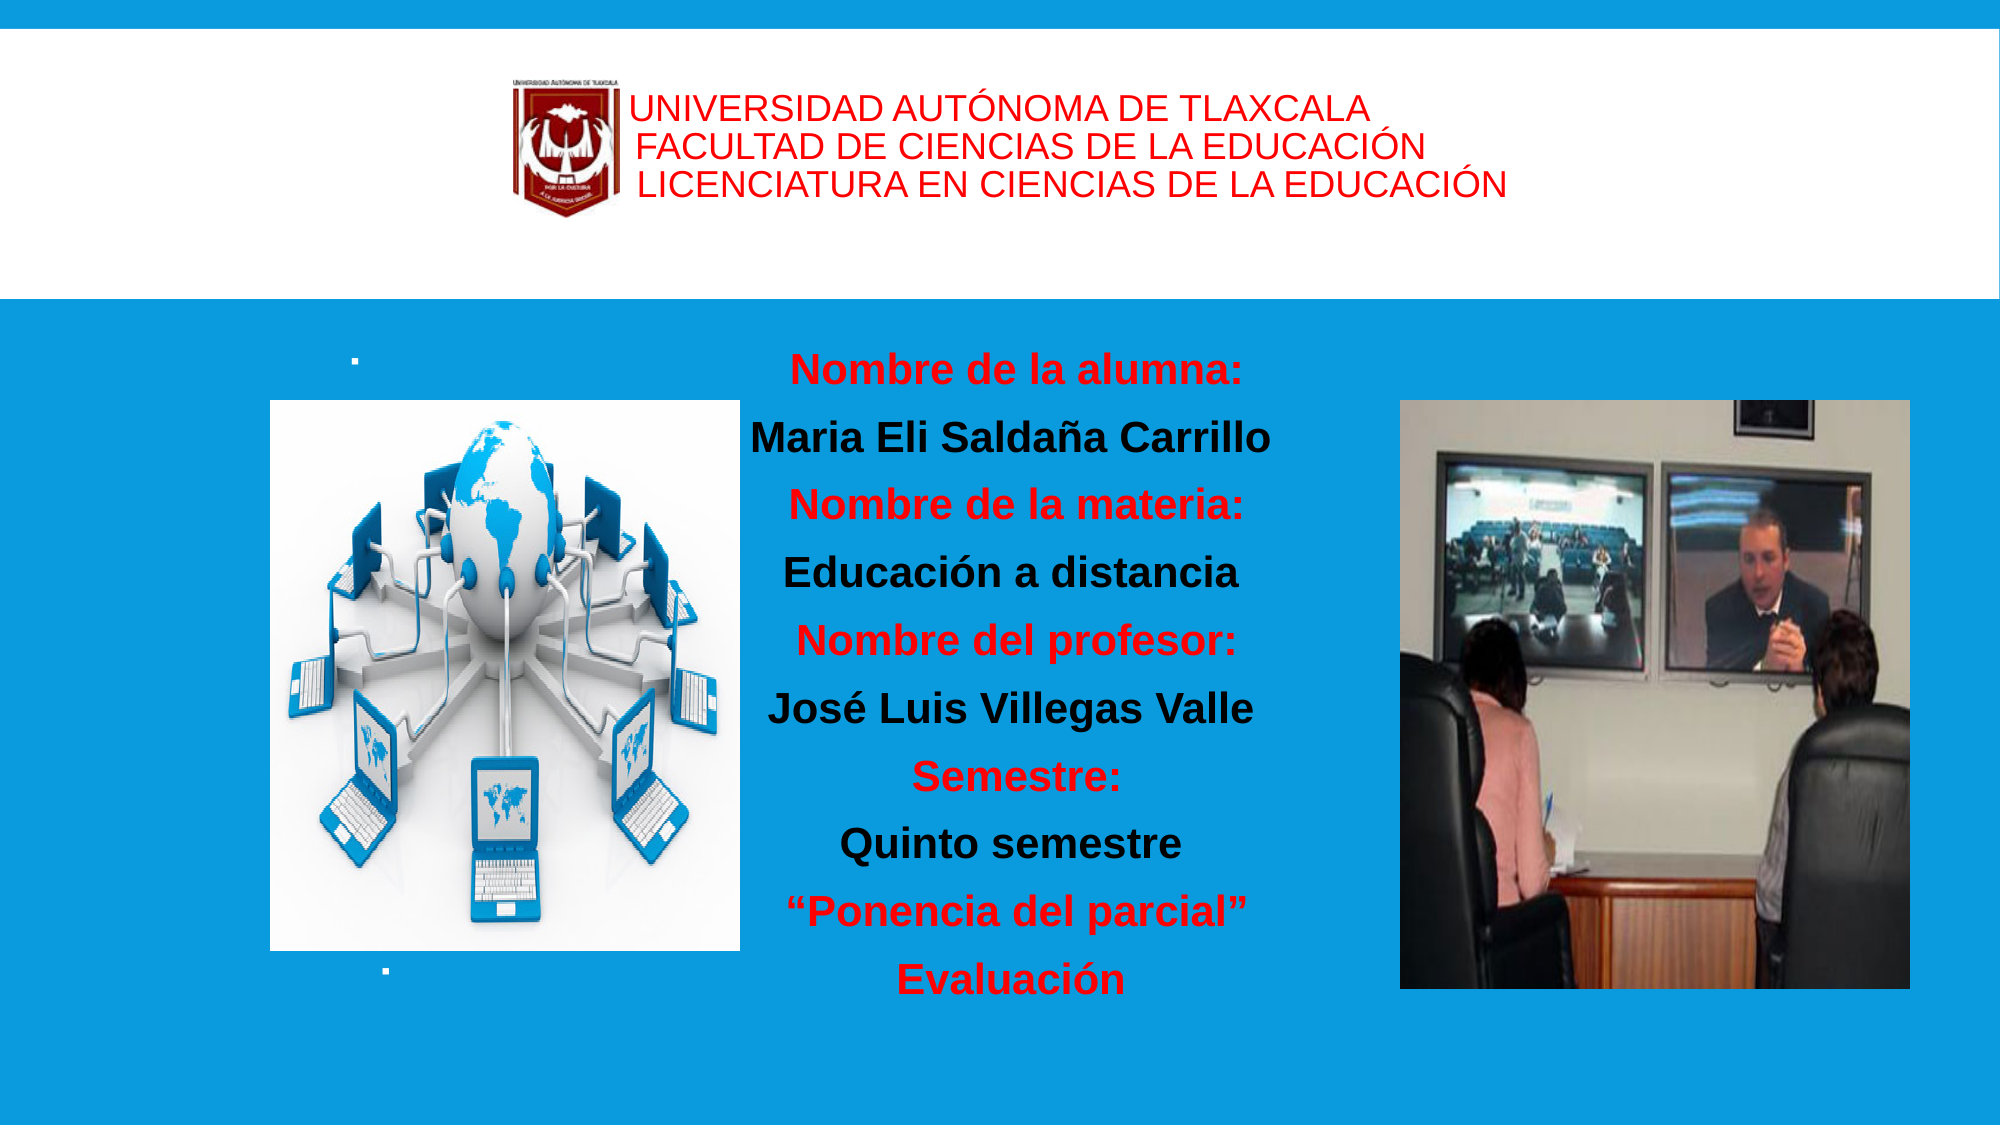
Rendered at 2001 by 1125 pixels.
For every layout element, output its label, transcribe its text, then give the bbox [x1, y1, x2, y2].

picture [513, 78, 621, 218]
list Nombre de la alumna: Maria Eli Saldaña Carrillo Nombre de la materia: Educación a distancia Nombre del profesor: José Luis Villegas Valle Semestre: Quinto semestre “Ponencia del parcial” Evaluación [197, 329, 1803, 1020]
picture [1401, 401, 1909, 988]
picture [271, 401, 739, 950]
title Universidad autónoma de Tlaxcala Facultad de ciencias de la educación Licenciatura en ciencias de la educación [197, 46, 1803, 295]
